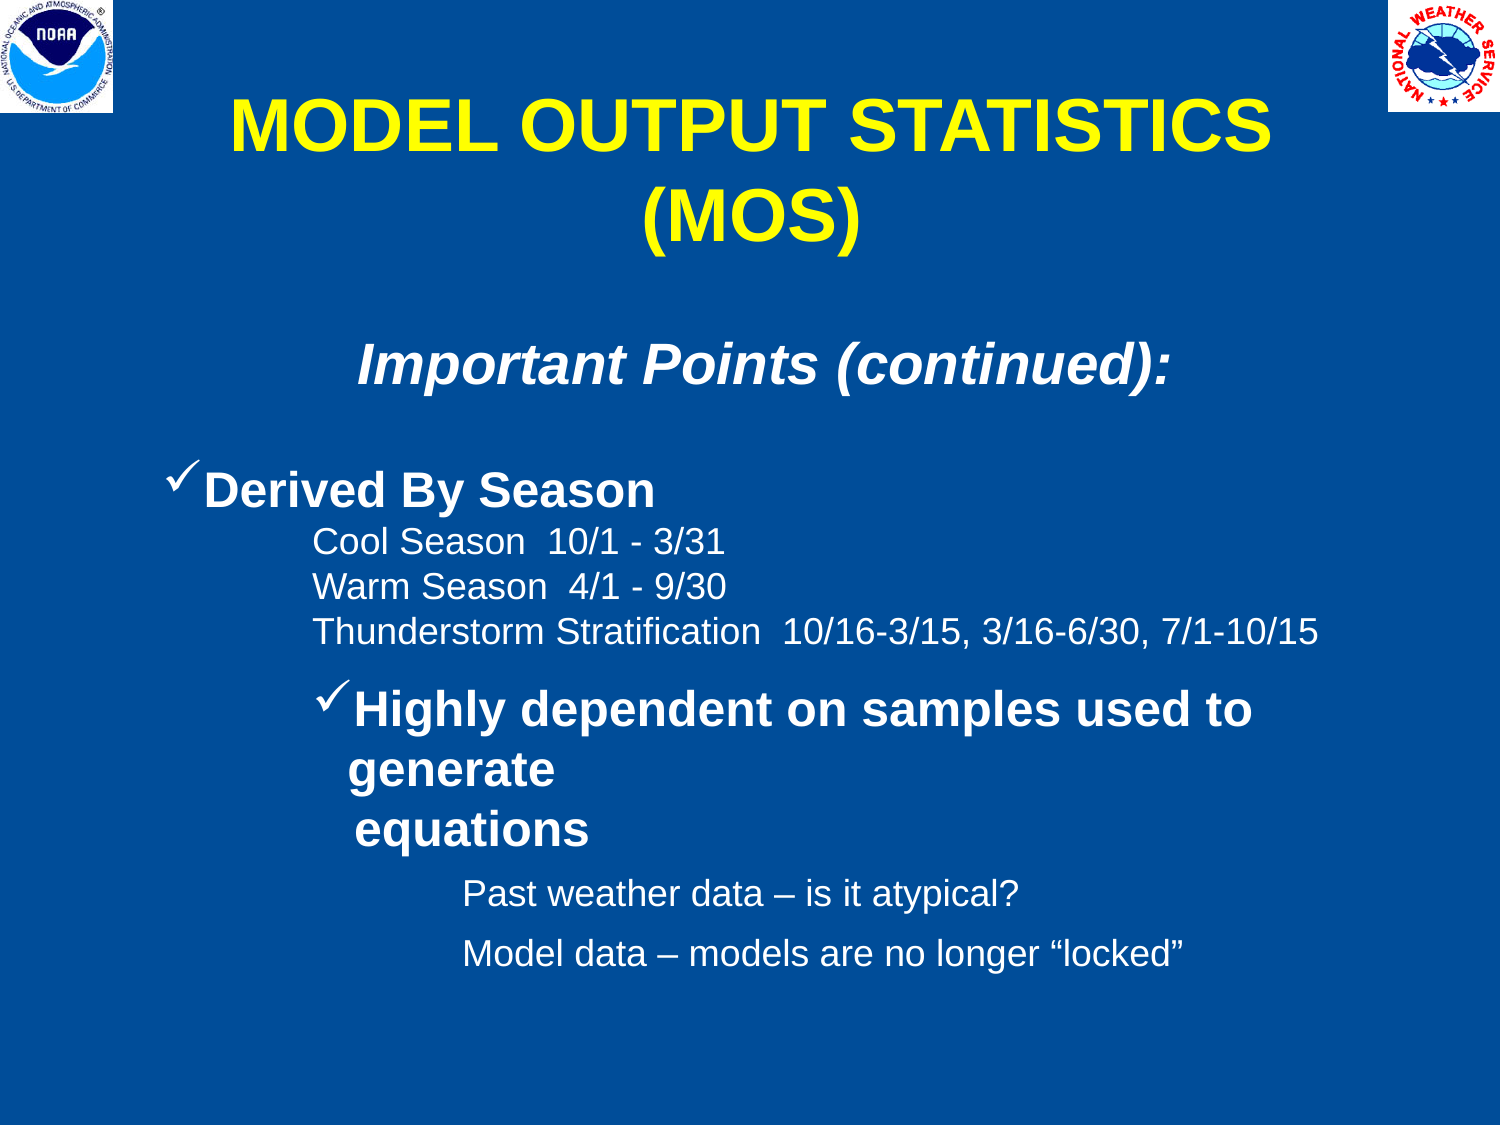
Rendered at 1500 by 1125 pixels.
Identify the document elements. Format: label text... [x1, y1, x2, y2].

text_box Important Points (continued): [68, 318, 1463, 404]
picture [0, 0, 113, 113]
picture [1388, 0, 1500, 112]
text_box Derived By Season Cool Season 10/1 - 3/31 Warm Season 4/1 - 9/30 Thunderstorm Stratification 10/16-3/15, 3/16-6/30, 7/1-10/15 Highly dependent on samples used to generate equations Past weather data – is it atypical? Model data – models are no longer “locked” [147, 404, 1396, 1090]
text_box MODEL OUTPUT STATISTICS (MOS) [158, 68, 1346, 264]
